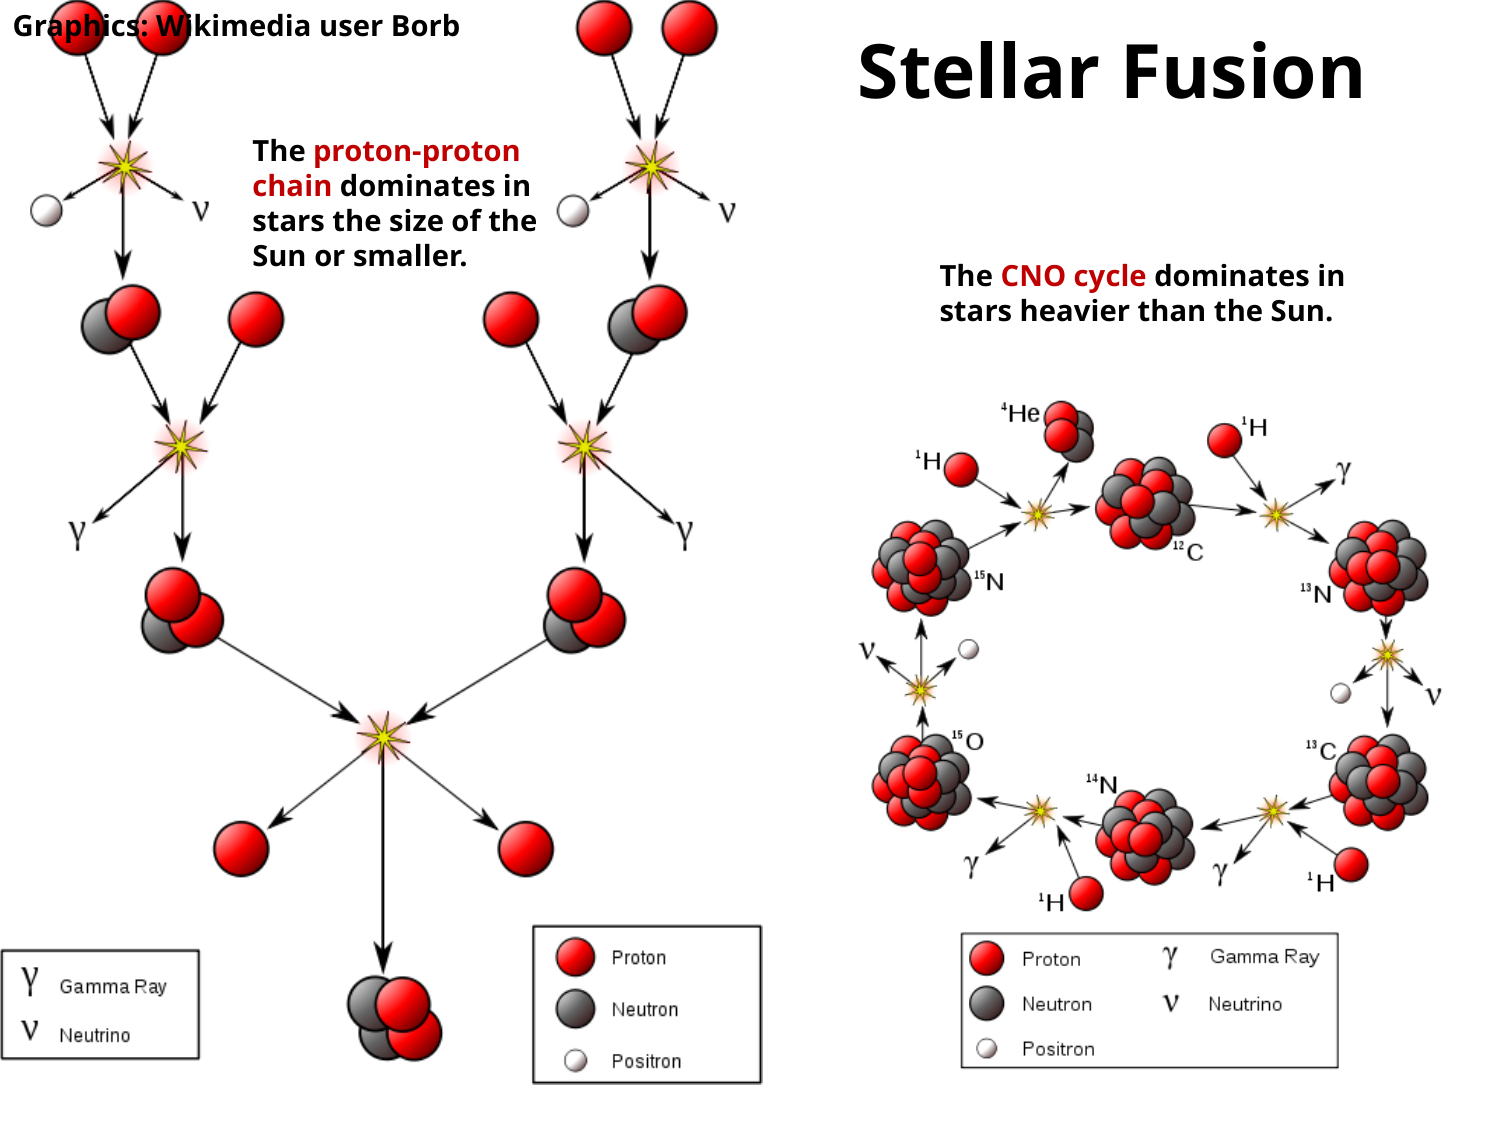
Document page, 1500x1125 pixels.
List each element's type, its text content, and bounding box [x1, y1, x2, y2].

text_box The CNO cycle dominates in stars heavier than the Sun. [924, 249, 1363, 335]
picture [0, 0, 763, 1086]
picture [799, 387, 1500, 1088]
title Stellar Fusion [763, 0, 1500, 138]
